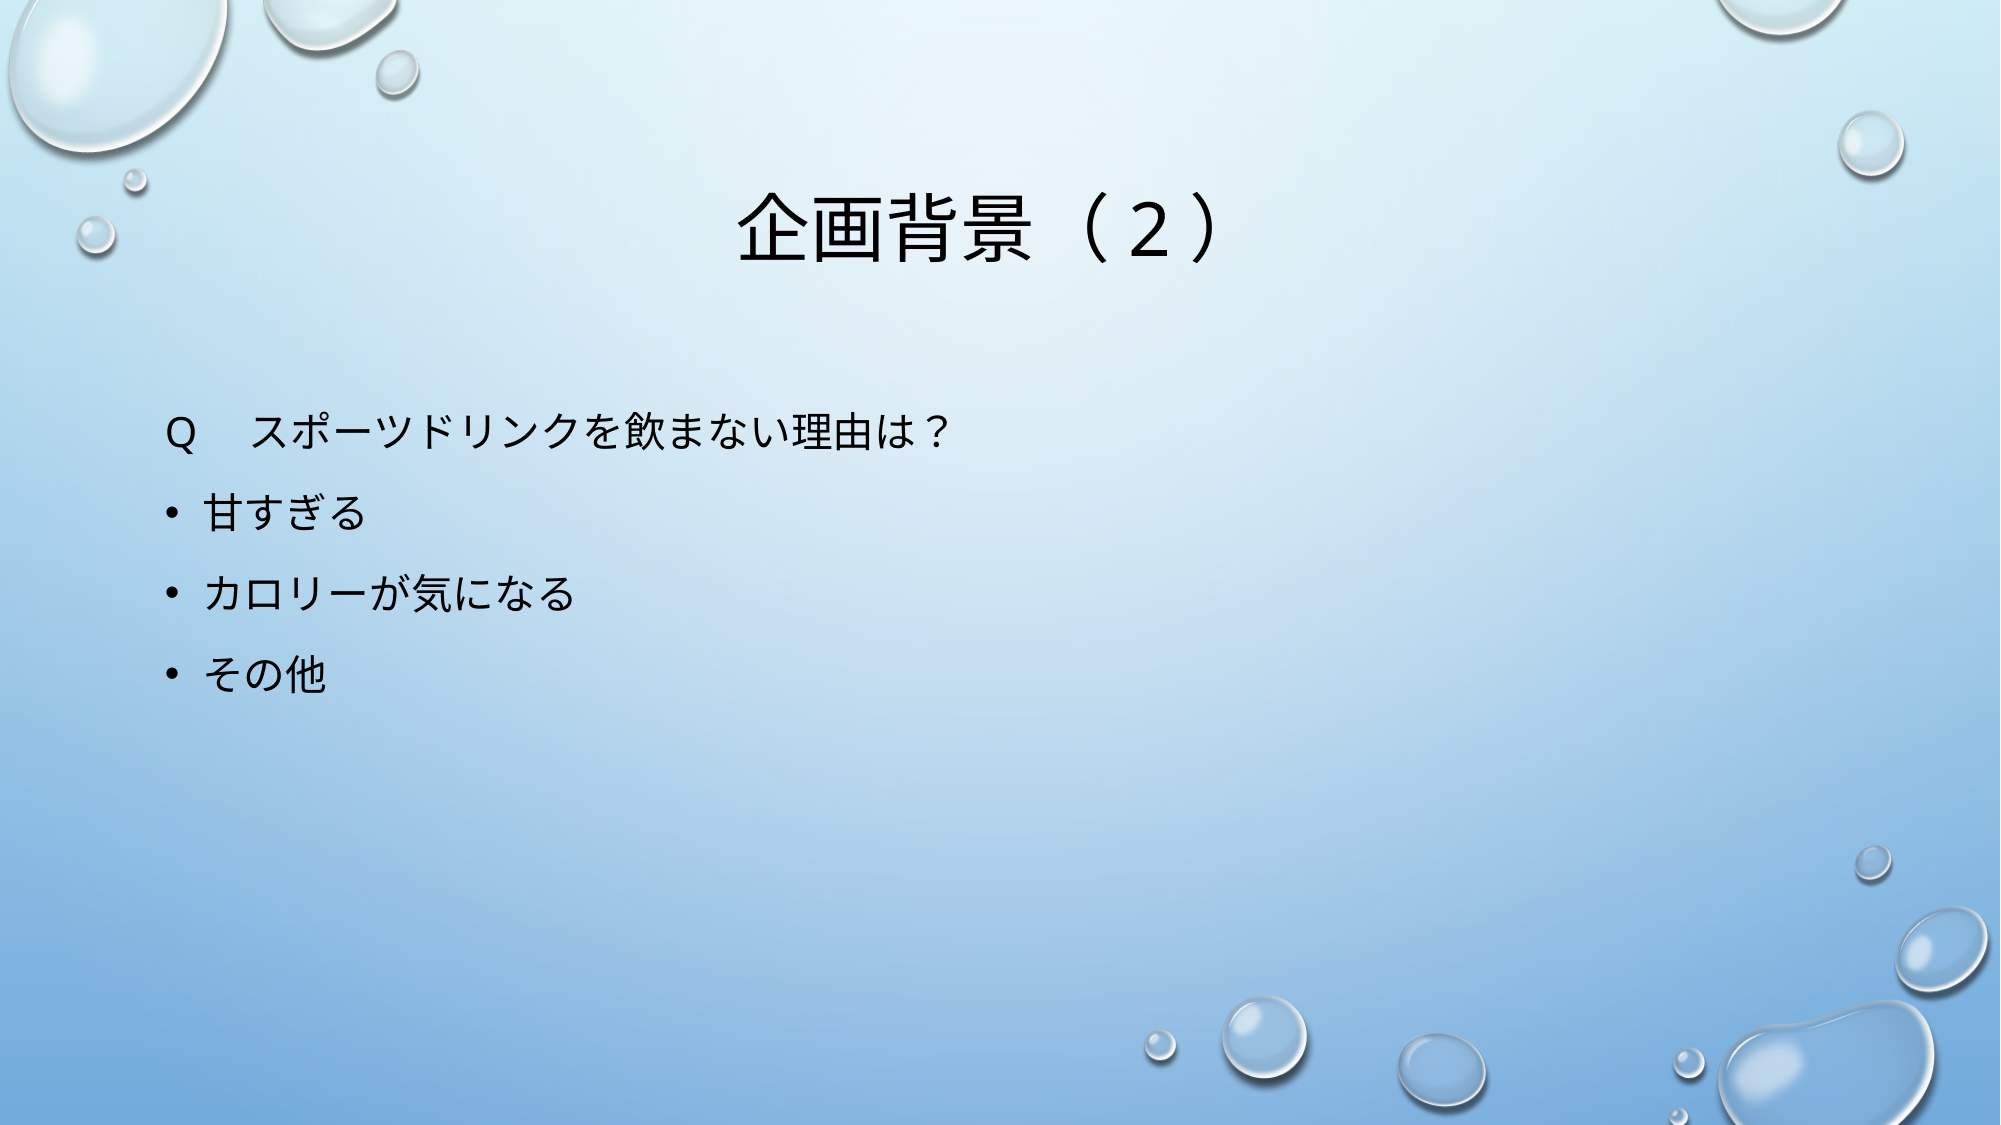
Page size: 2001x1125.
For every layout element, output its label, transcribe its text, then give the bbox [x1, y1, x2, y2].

list Q スポーツドリンクを飲まない理由は？ 甘すぎる カロリーが気になる その他 [149, 388, 988, 950]
picture [0, 0, 2000, 1125]
title 企画背景（2） [149, 101, 1851, 364]
